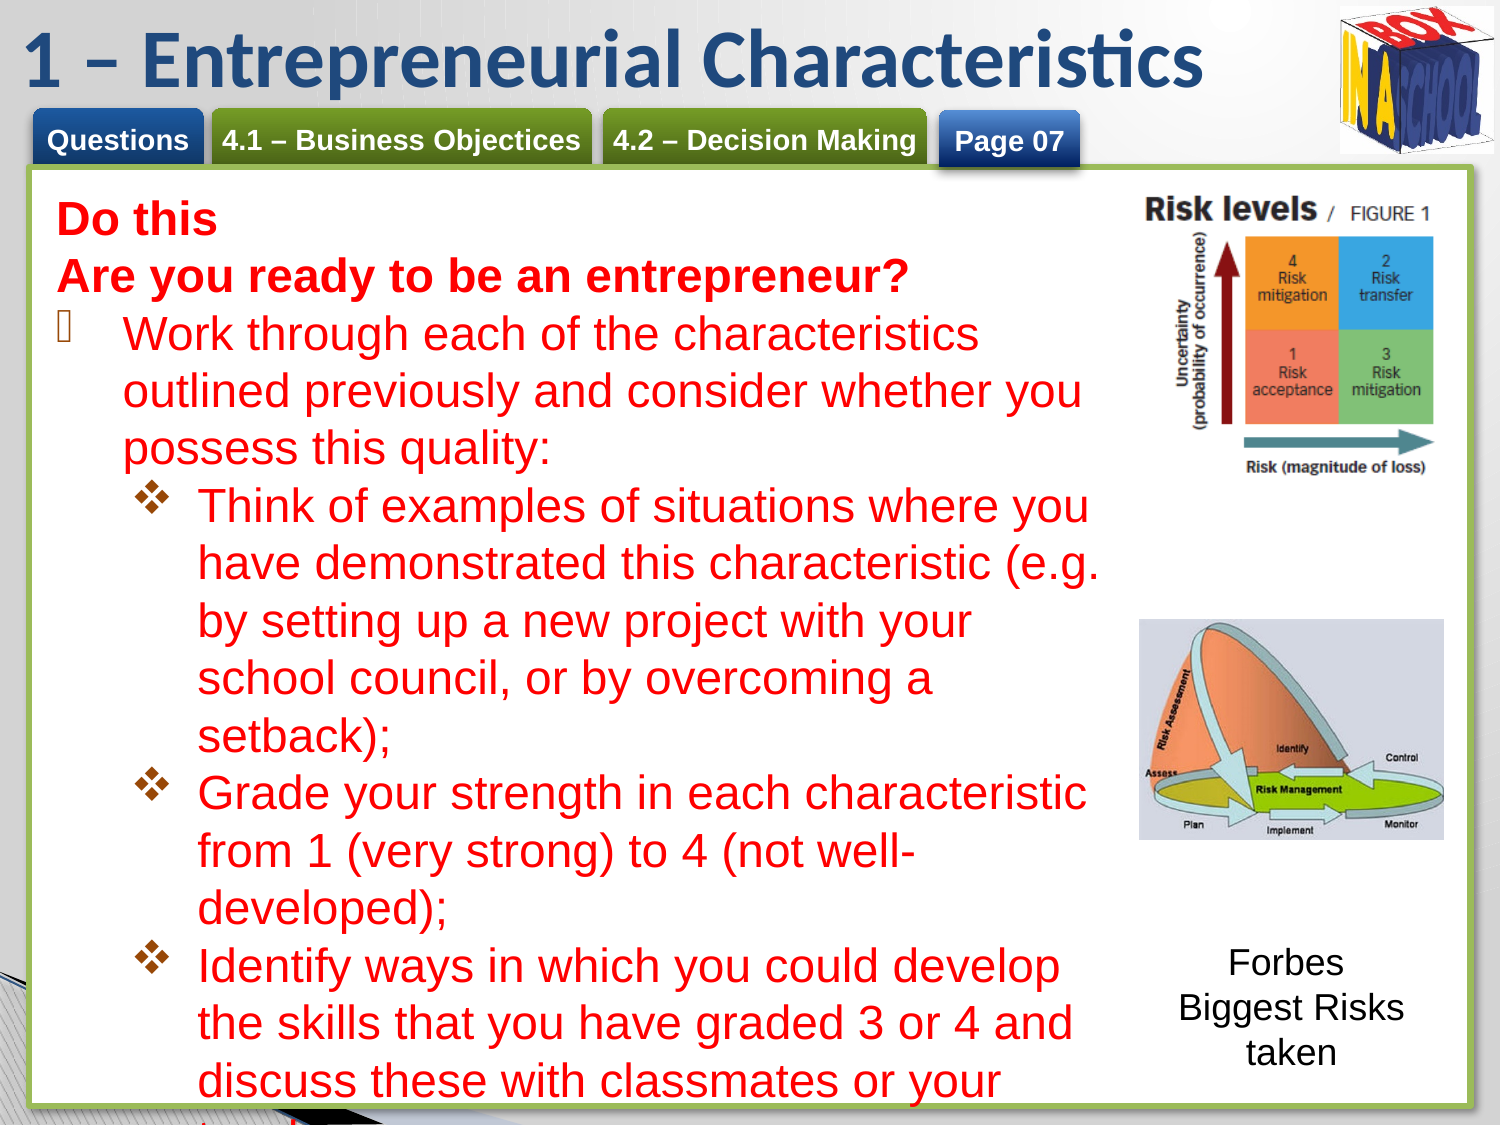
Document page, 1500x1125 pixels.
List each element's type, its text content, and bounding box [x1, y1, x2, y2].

picture [1139, 619, 1444, 840]
text_box Page 07 [938, 109, 1081, 167]
text_box Do this Are you ready to be an entrepreneur? Work through each of the characteristics outlined previously and consider whether you possess this quality: Think of examples of situations where you have demonstrated this characteristic (e.g. by setting up a new project with your school council, or by overcoming a setback); Grade your strength in each characteristic from 1 (very strong) to 4 (not well-developed); Identify ways in which you could develop the skills that you have graded 3 or 4 and discuss these with classmates or your teacher. [41, 179, 1140, 1125]
title 1 – Entrepreneurial Characteristics [5, 11, 1270, 97]
picture [1139, 188, 1444, 483]
text_box Forbes Biggest Risks taken [1139, 930, 1444, 1081]
picture [1340, 6, 1495, 154]
